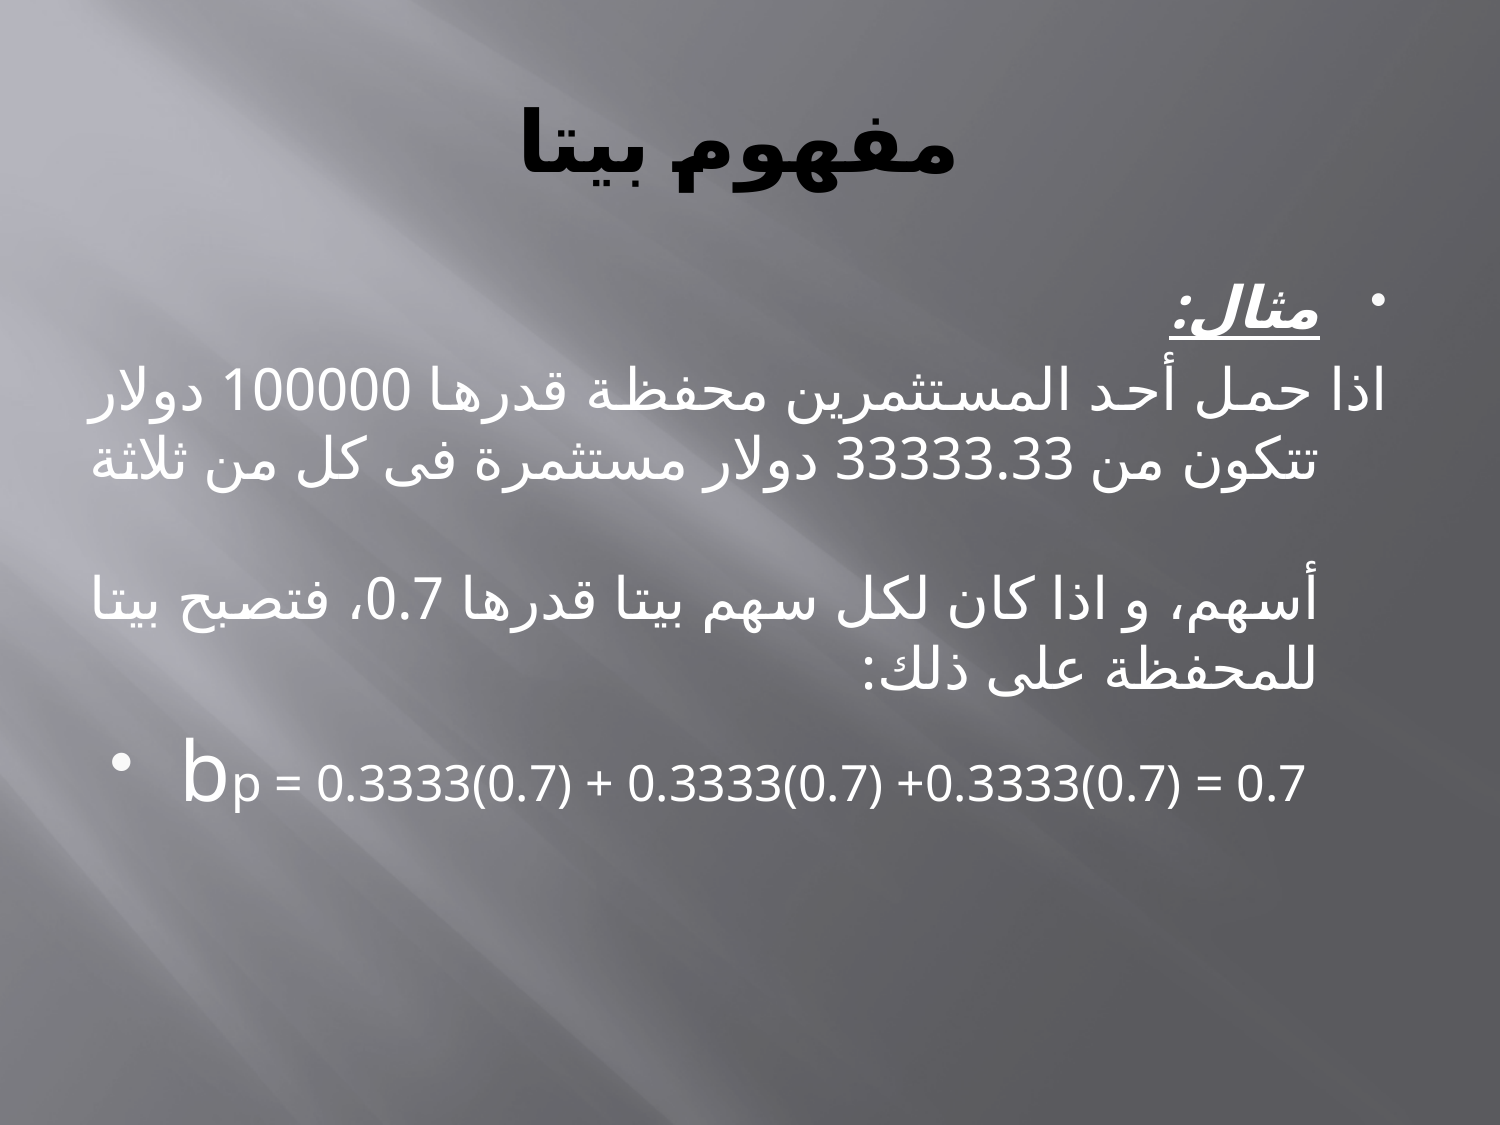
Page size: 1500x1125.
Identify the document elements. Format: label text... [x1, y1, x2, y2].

title مفهوم بيتا [75, 45, 1425, 233]
list مثال: اذا حمل أحد المستثمرين محفظة قدرها 100000 دولار تتكون من 33333.33 دولار مستثمرة فى كل من ثلاثة أسهم، و اذا كان لكل سهم بيتا قدرها 0.7، فتصبح بيتا للمحفظة على ذلك: bp = 0.3333(0.7) + 0.3333(0.7) +0.3333(0.7) = 0.7 [75, 262, 1425, 1035]
